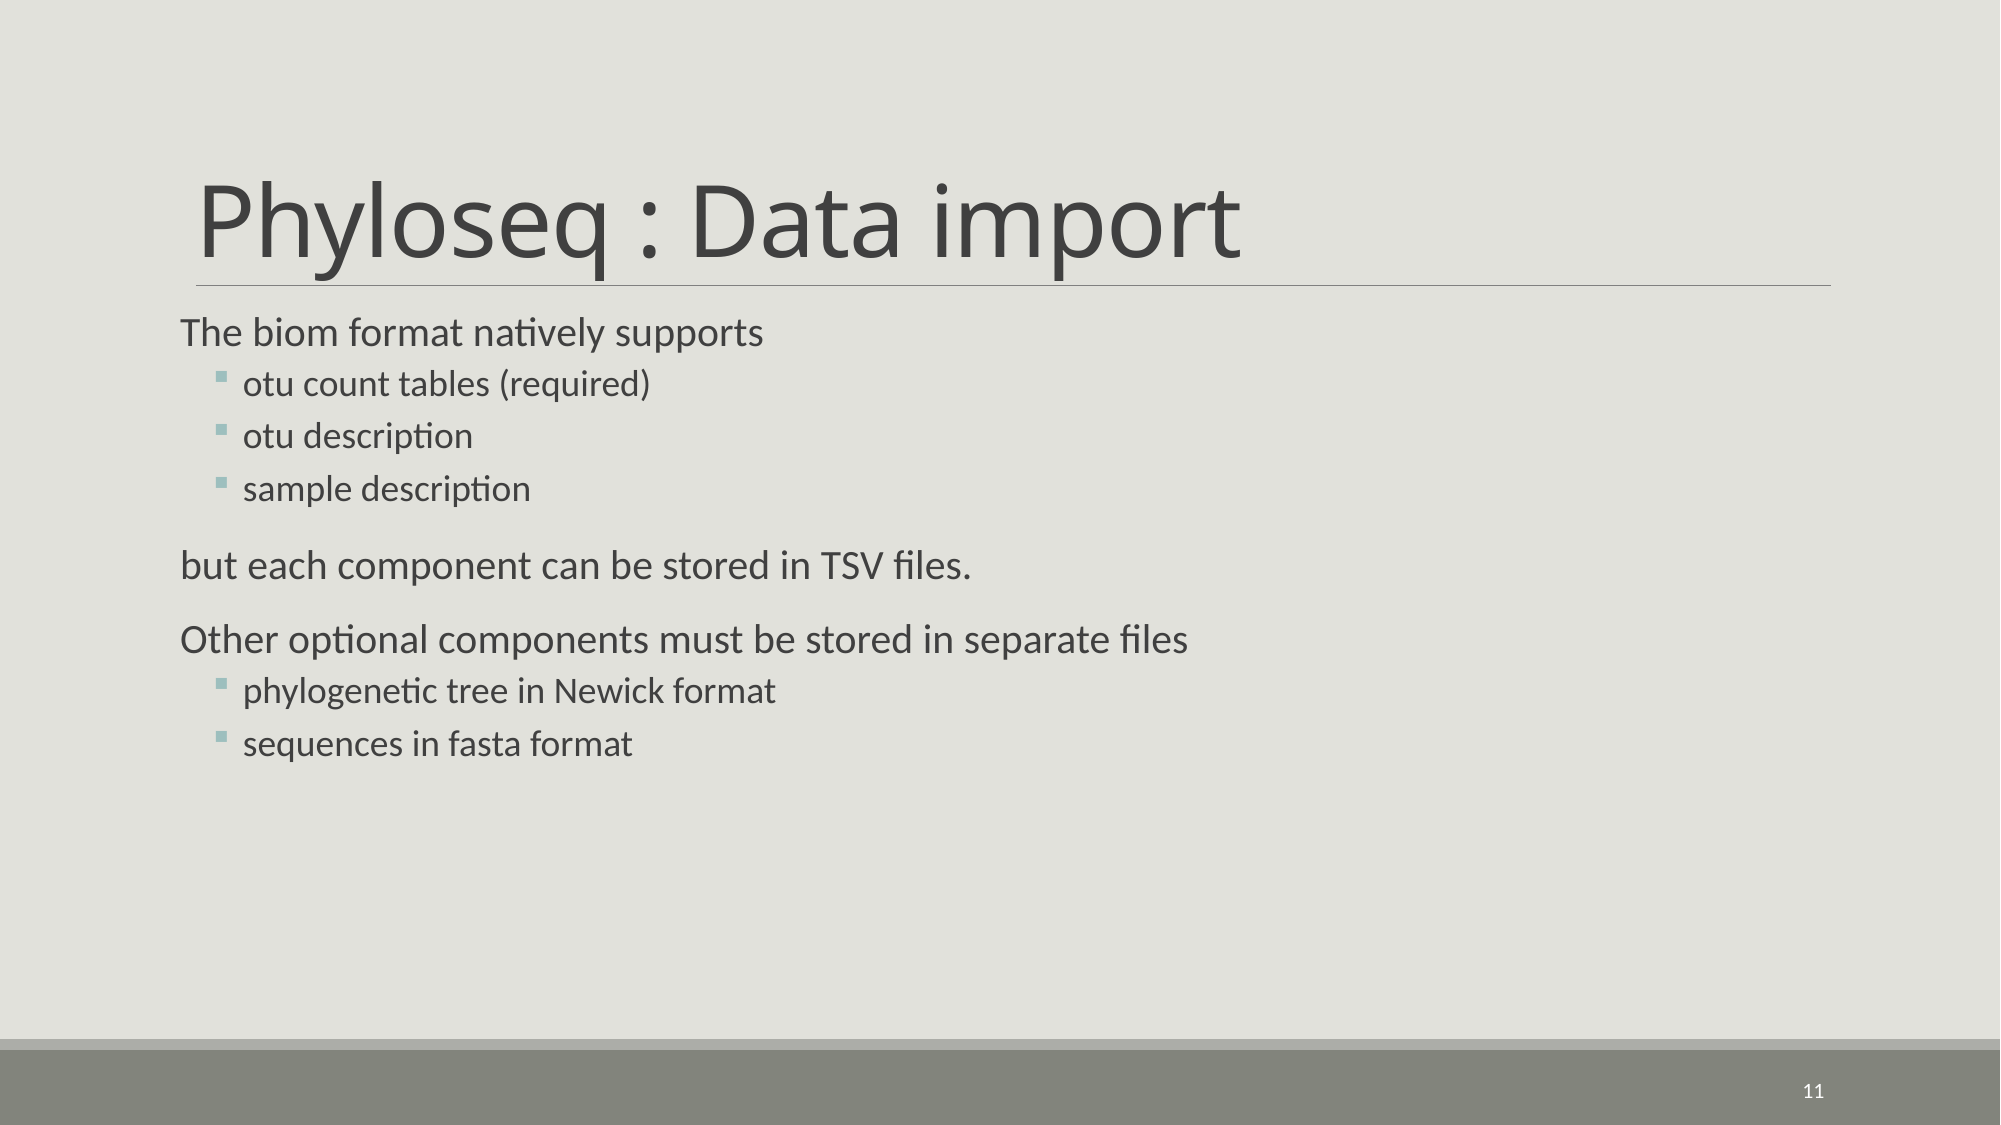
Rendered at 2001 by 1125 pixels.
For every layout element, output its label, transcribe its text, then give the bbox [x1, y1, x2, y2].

title Phyloseq : Data import [180, 47, 1830, 285]
list The biom format natively supports otu count tables (required) otu description sample description but each component can be stored in TSV files. Other optional components must be stored in separate files phylogenetic tree in Newick format sequences in fasta format [180, 302, 1830, 963]
slide_number 11 [1624, 1059, 1840, 1120]
